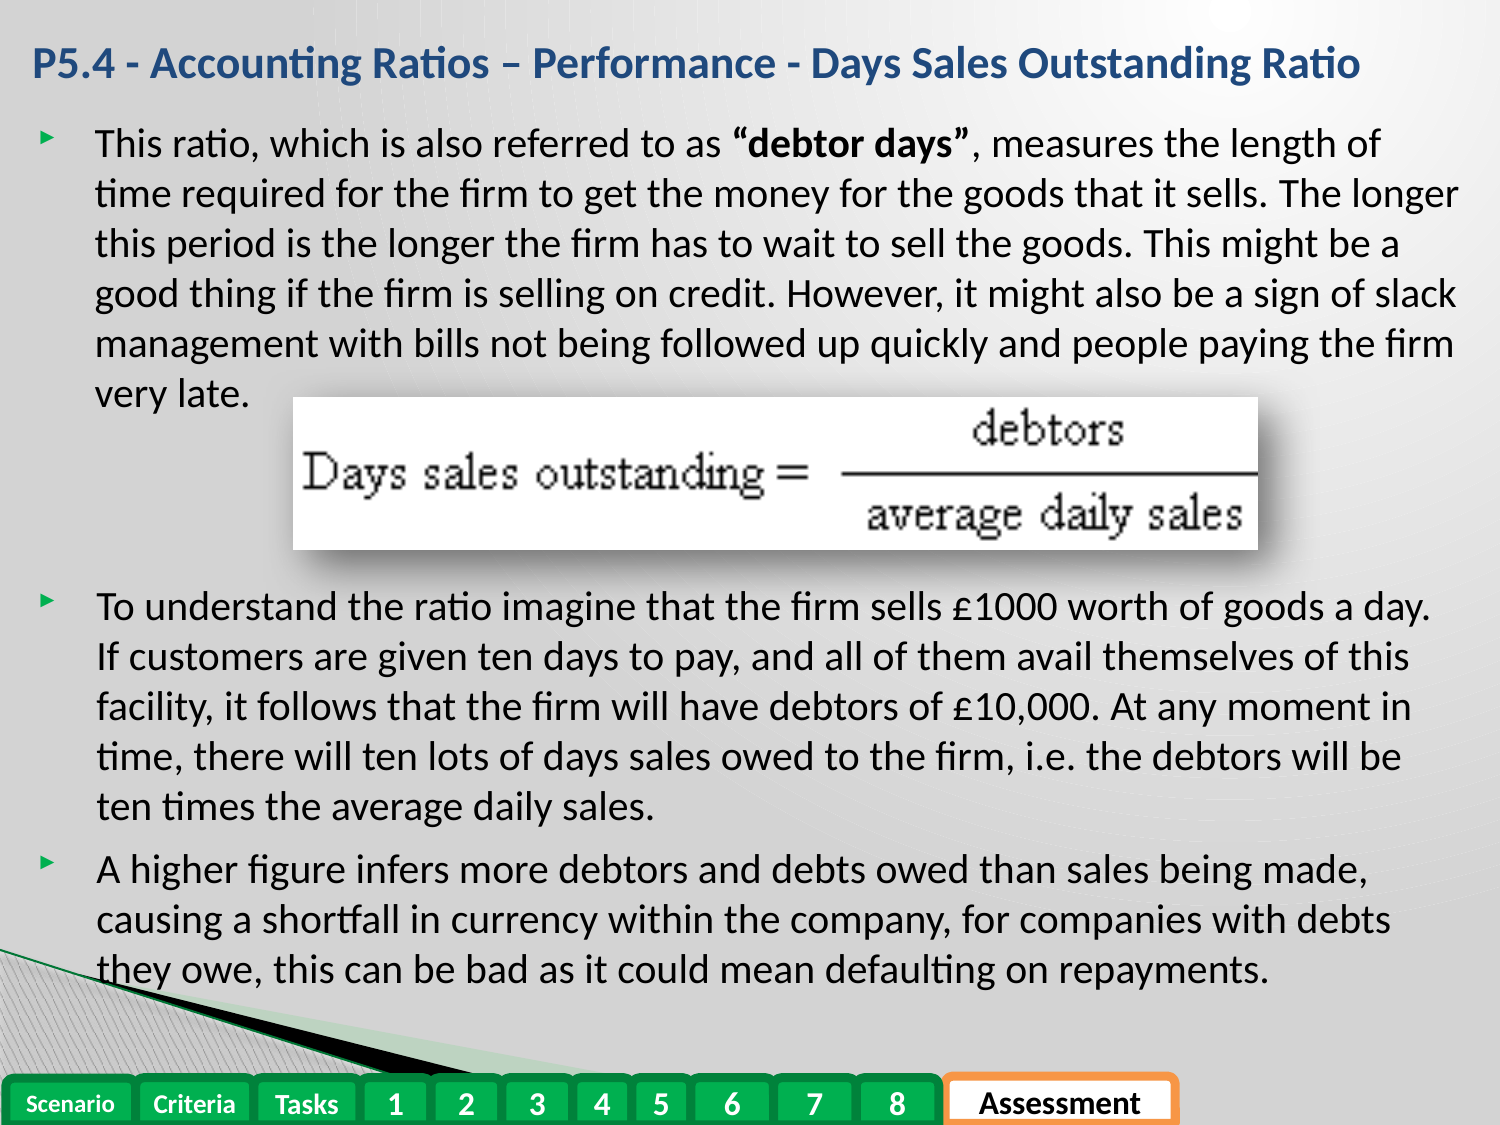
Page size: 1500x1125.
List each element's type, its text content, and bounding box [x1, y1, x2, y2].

title P5.4 - Accounting Ratios – Performance - Days Sales Outstanding Ratio [17, 19, 1471, 102]
picture [292, 396, 1259, 550]
list This ratio, which is also referred to as “debtor days”, measures the length of time required for the firm to get the money for the goods that it sells. The longer this period is the longer the firm has to wait to sell the goods. This might be a good thing if the firm is selling on credit. However, it might also be a sign of slack management with bills not being followed up quickly and people paying the firm very late. To understand the ratio imagine that the firm sells £1000 worth of goods a day. If customers are given ten days to pay, and all of them avail themselves of this facility, it follows that the firm will have debtors of £10,000. At any moment in time, there will ten lots of days sales owed to the firm, i.e. the debtors will be ten times the average daily sales. A higher figure infers more debtors and debts owed than sales being made, causing a shortfall in currency within the company, for companies with debts they owe, this can be bad as it could mean defaulting on repayments. [23, 108, 1477, 1035]
